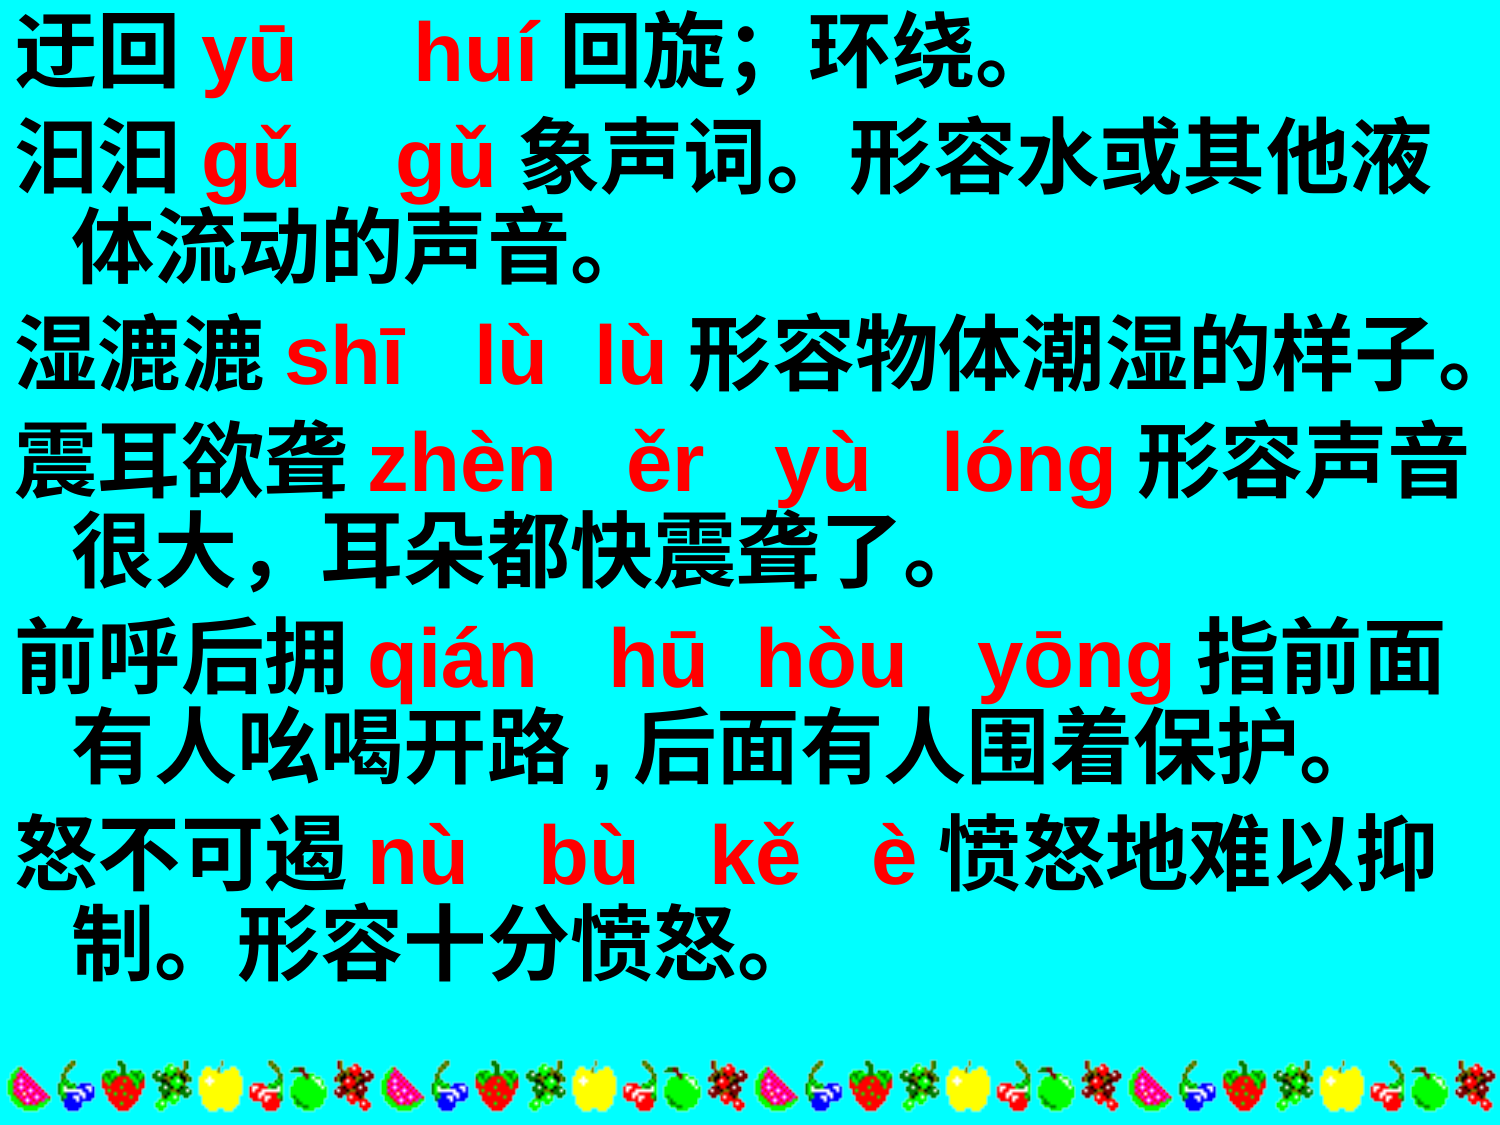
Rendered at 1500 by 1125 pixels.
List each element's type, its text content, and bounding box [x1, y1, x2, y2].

picture [5, 1058, 1500, 1119]
list 迂回yū huí回旋；环绕。 汩汩gǔ gǔ象声词。形容水或其他液体流动的声音。 湿漉漉shī lù lù形容物体潮湿的样子。 震耳欲聋zhèn ěr yù lóng形容声音很大，耳朵都快震聋了。 前呼后拥qián hū hòu yōng指前面有人吆喝开路,后面有人围着保护。 怒不可遏nù bù kě è愤怒地难以抑制。形容十分愤怒。 [0, 1, 1500, 1125]
